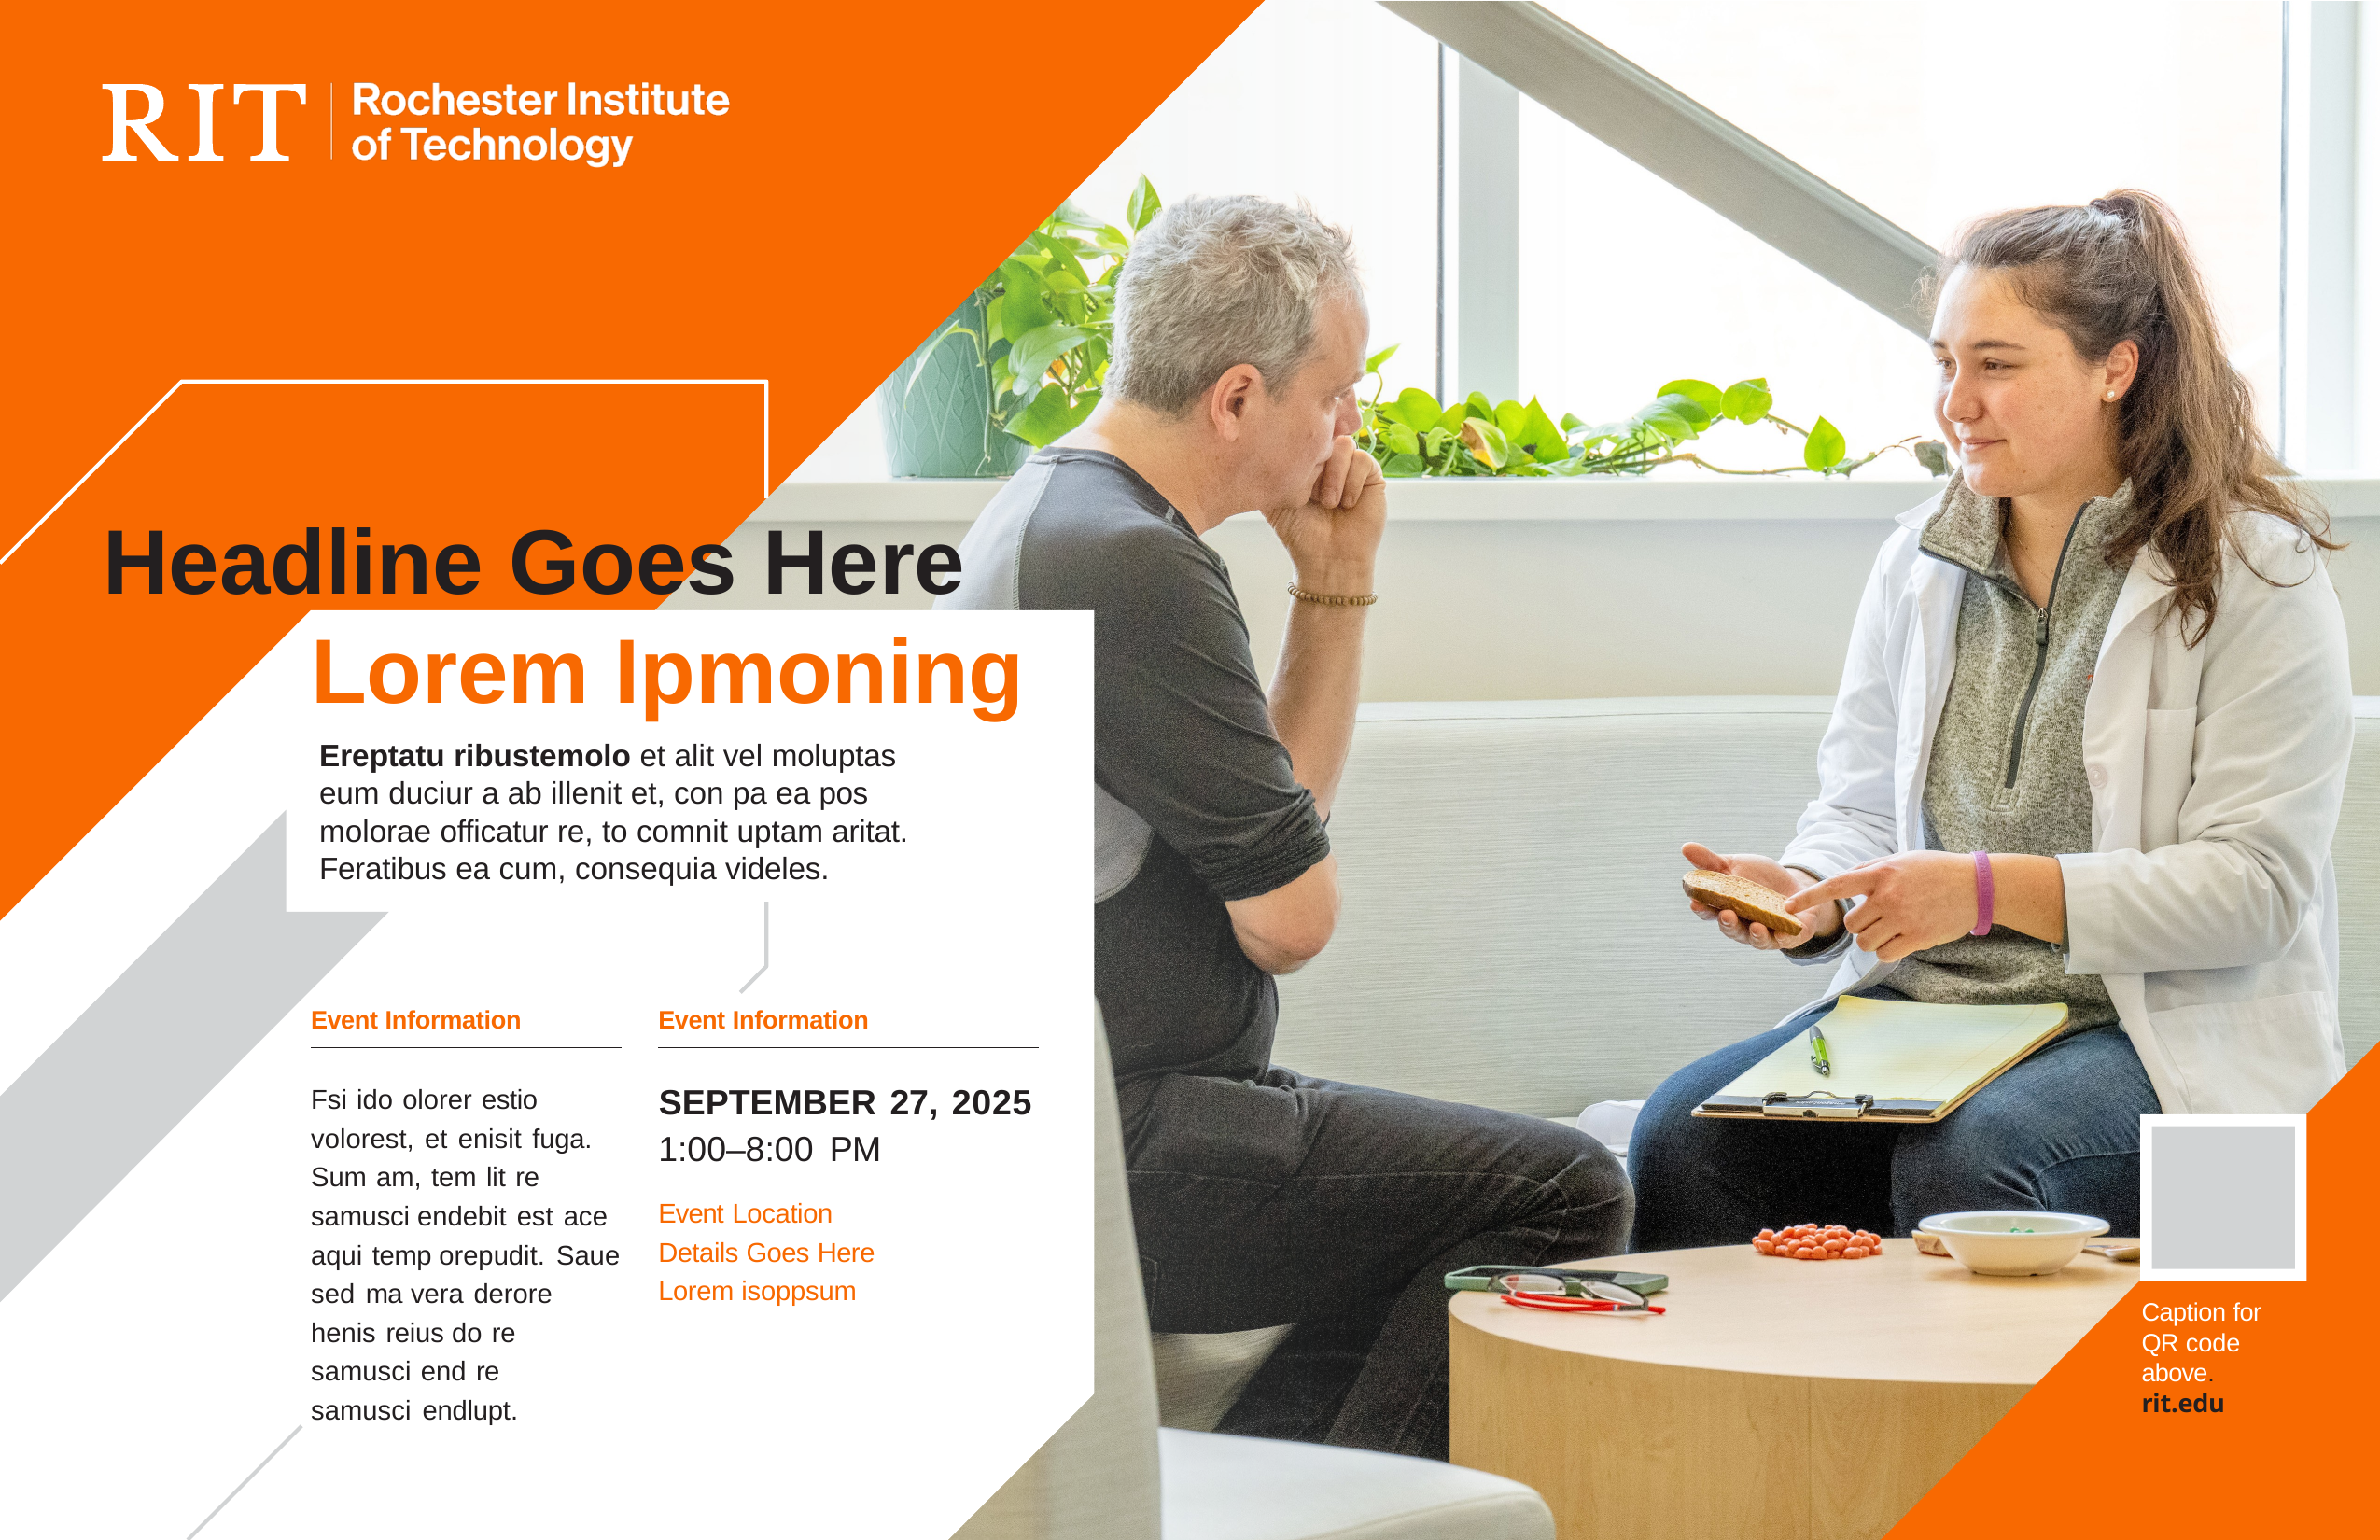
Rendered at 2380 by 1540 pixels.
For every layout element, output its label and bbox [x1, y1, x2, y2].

text_box [102, 83, 306, 161]
picture [0, 0, 2380, 1540]
